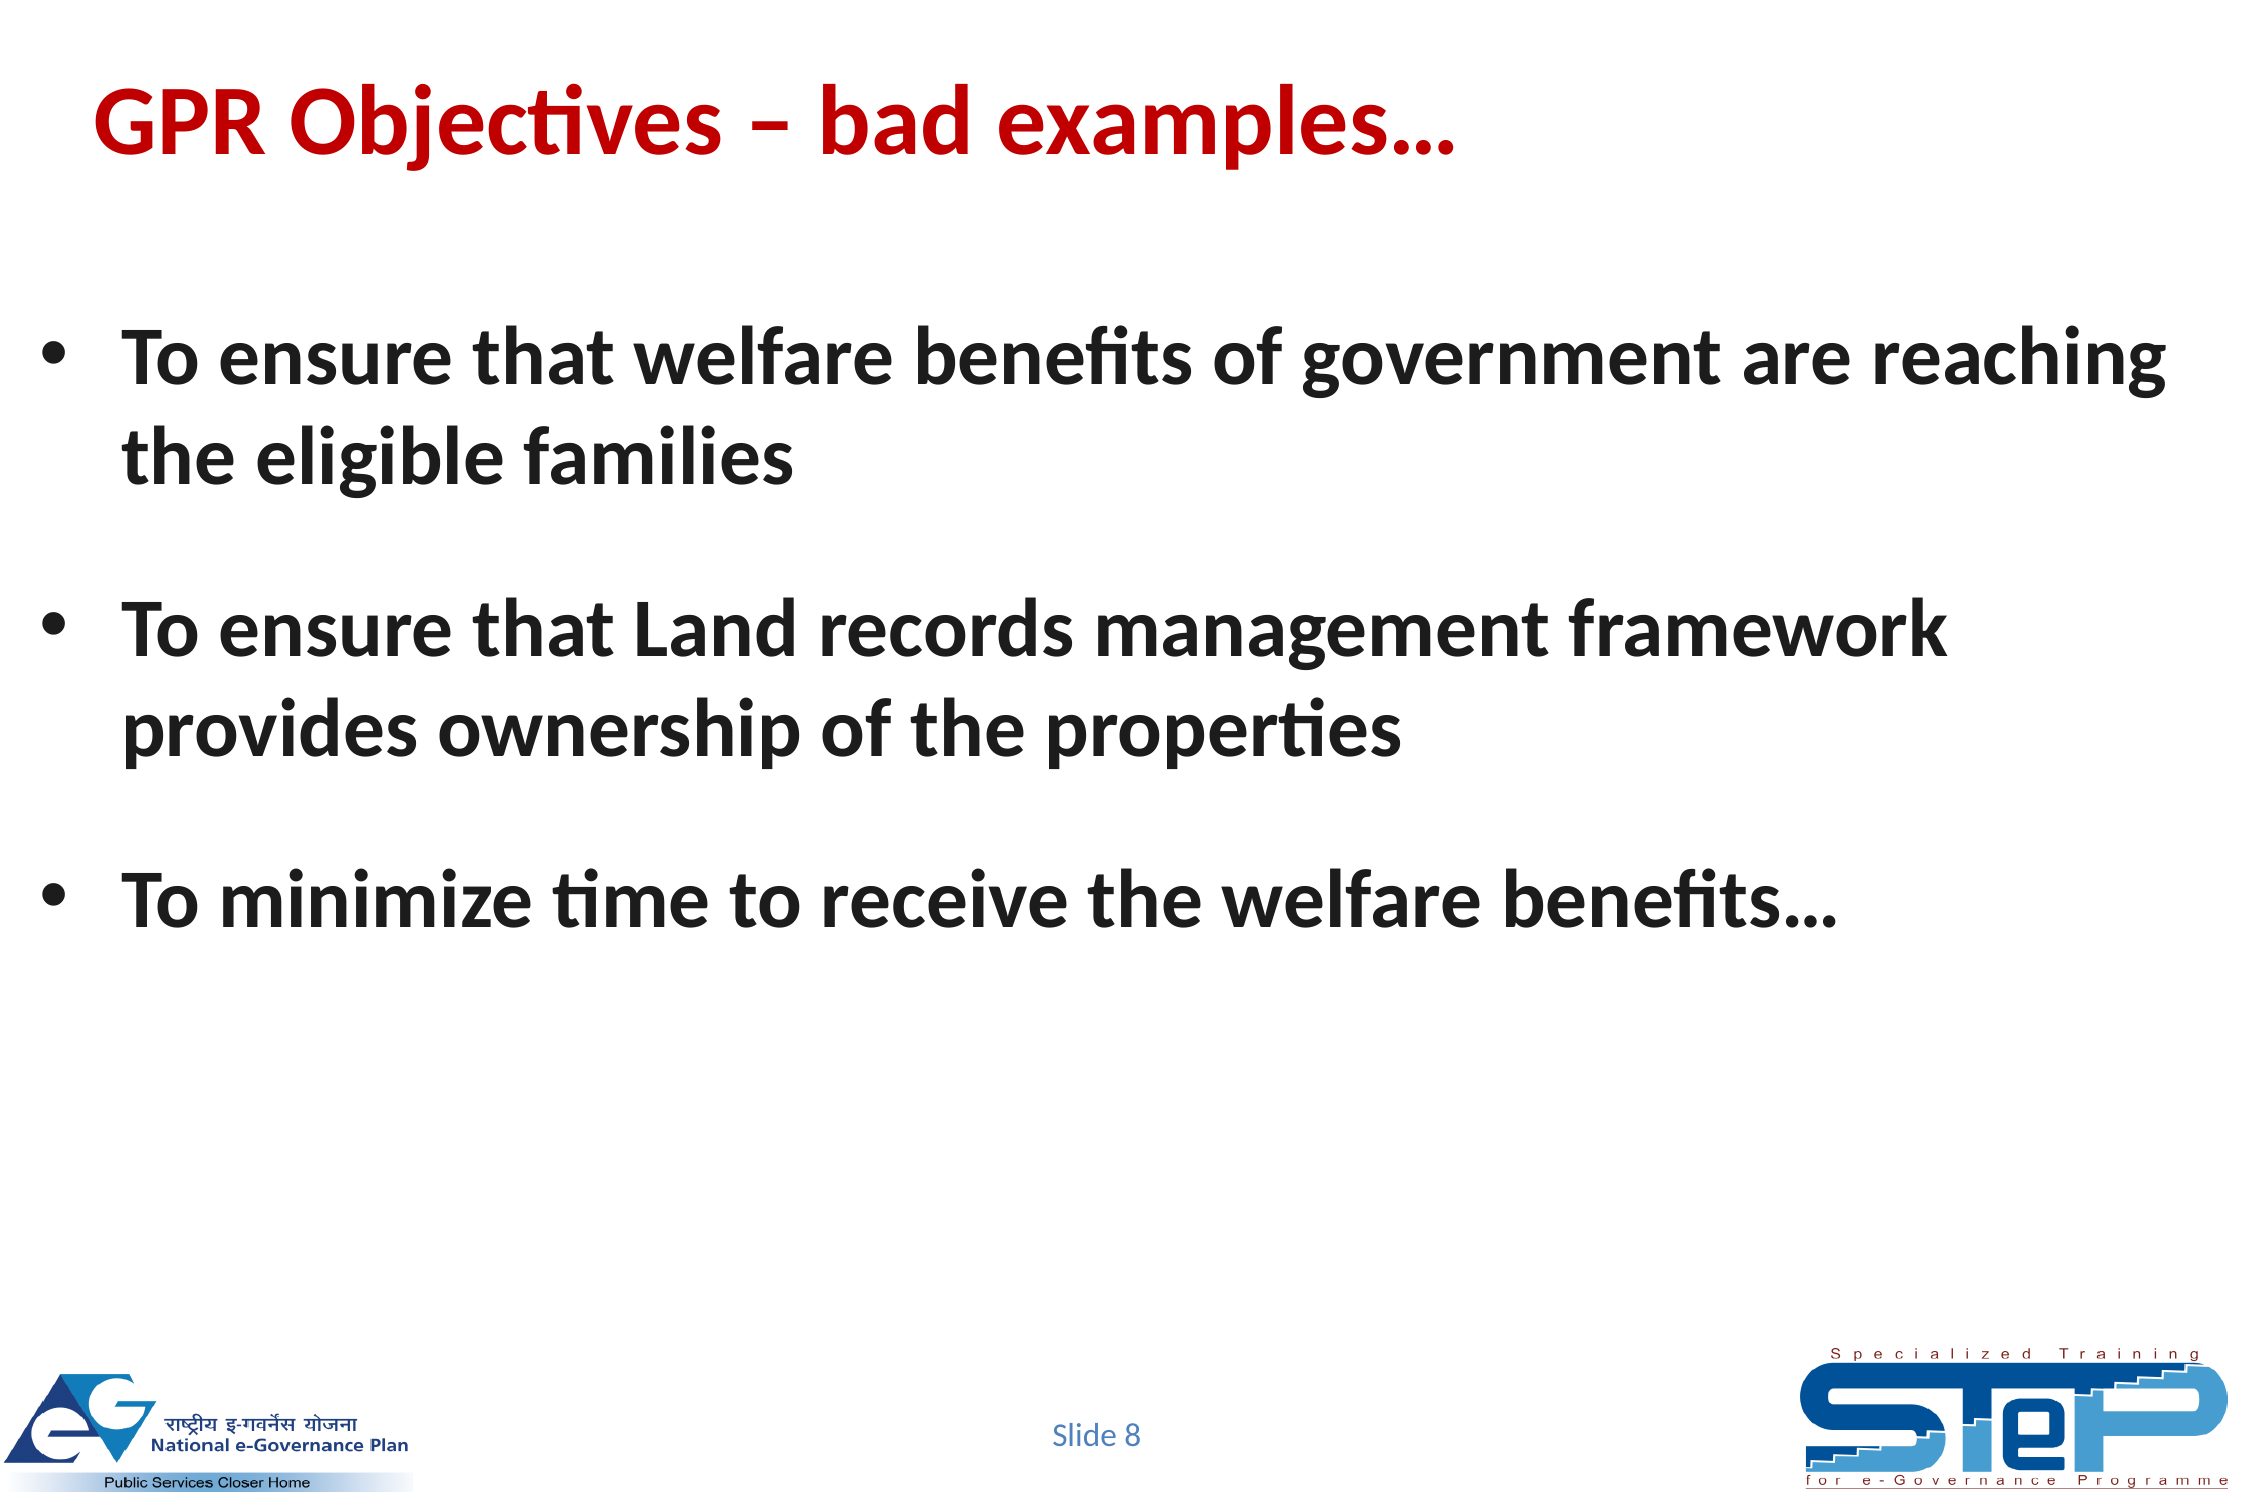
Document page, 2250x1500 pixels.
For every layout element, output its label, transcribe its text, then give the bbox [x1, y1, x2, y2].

picture [1800, 1348, 2228, 1489]
picture [3, 1374, 413, 1492]
text_box GPR Objectives – bad examples… [93, 50, 2138, 190]
text_box To ensure that welfare benefits of government are reaching the eligible families To ensure that Land records management framework provides ownership of the properties To minimize time to receive the welfare benefits… [39, 301, 2211, 1236]
